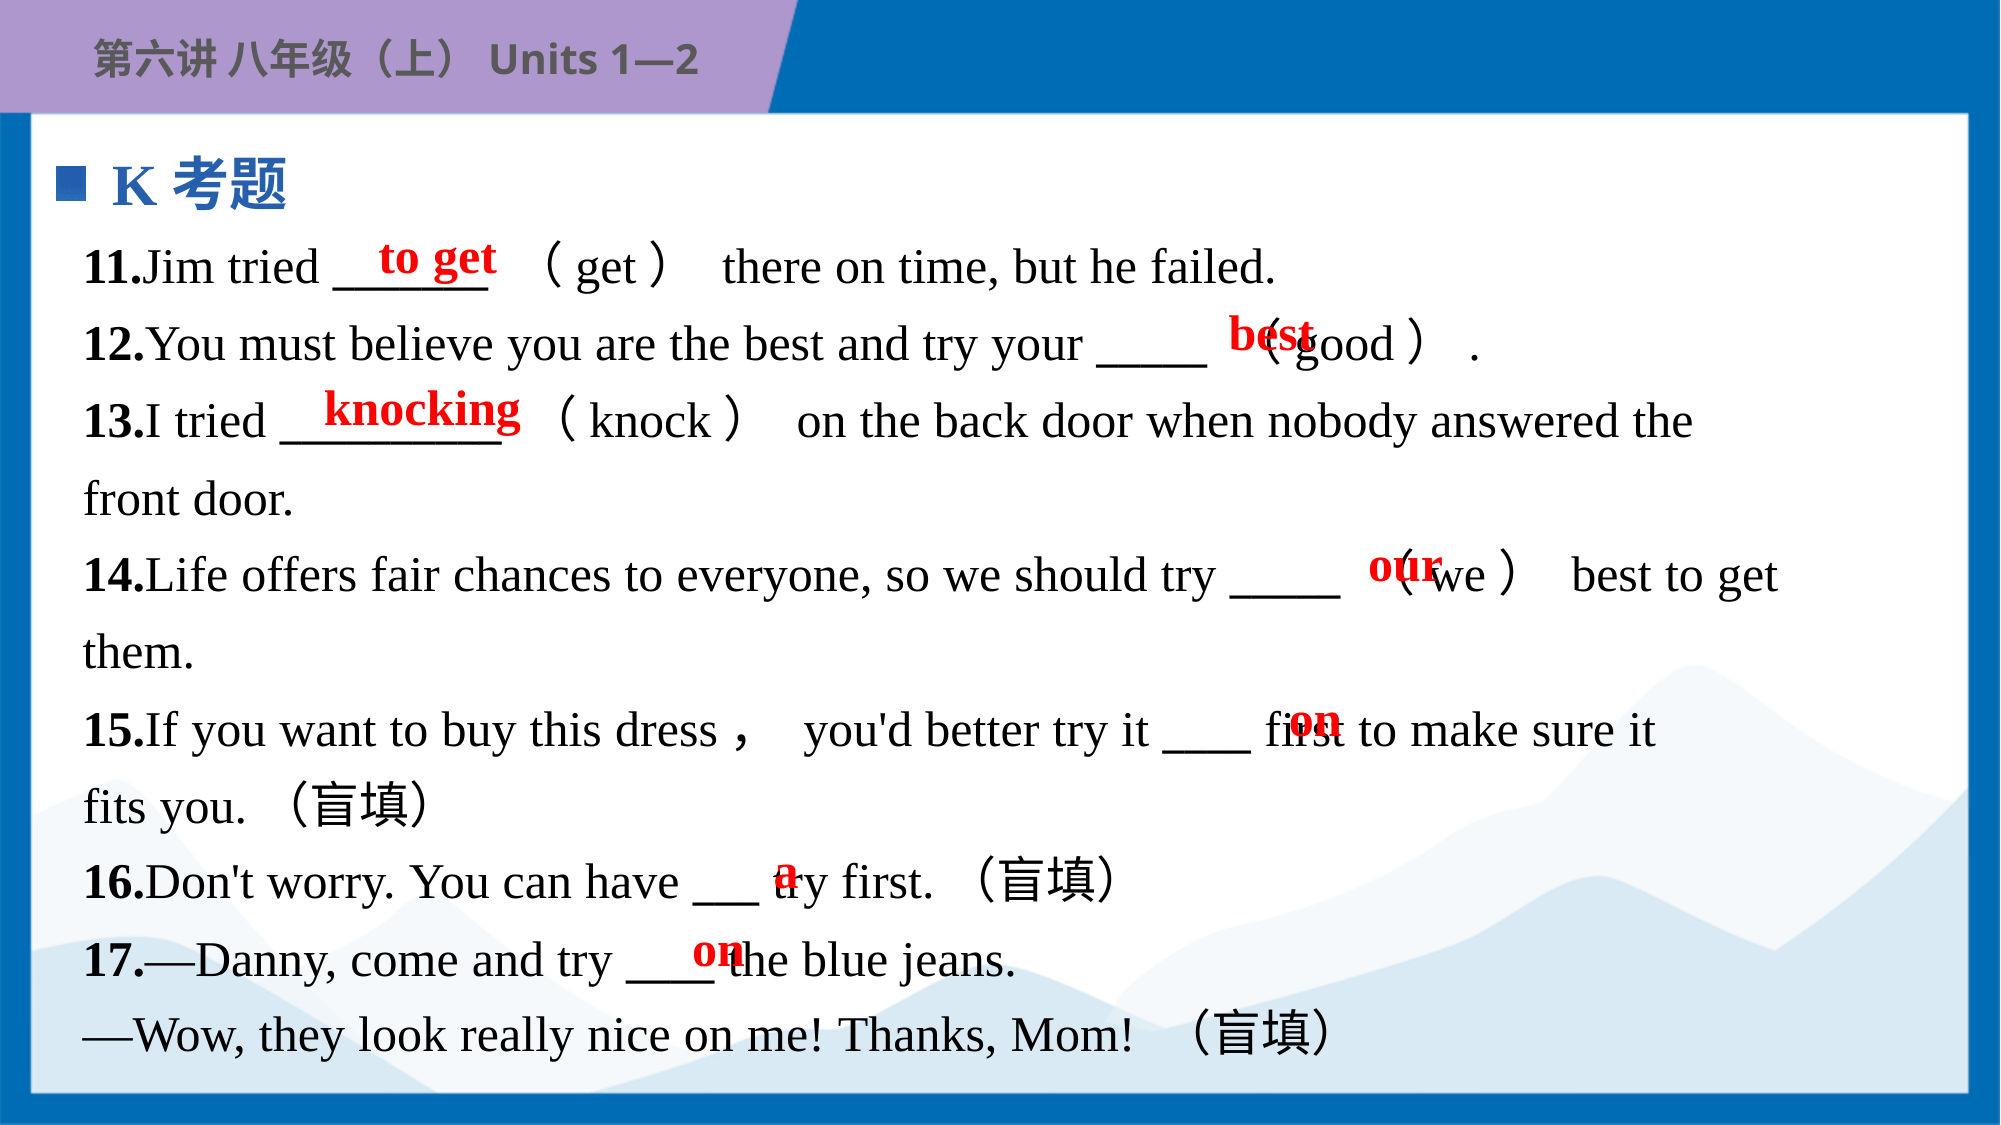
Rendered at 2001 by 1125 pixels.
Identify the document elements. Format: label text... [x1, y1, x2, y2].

text_box our [1349, 518, 1462, 587]
text_box a [755, 825, 817, 894]
text_box on [673, 903, 763, 971]
picture [0, 0, 2000, 1125]
text_box 17.—Danny, come and try ____ the blue jeans. —Wow, they look really nice on me! Thanks, Mom! （盲填） [82, 909, 1917, 1055]
text_box best [1210, 287, 1333, 356]
text_box on [1270, 673, 1360, 741]
text_box knocking [305, 362, 540, 431]
text_box 11.Jim tried _______ （get） there on time, but he failed. 12.You must believe you are the best and try your _____ （good）. 13.I tried __________ （knock） on the back door when nobody answered the front door. 14.Life offers fair chances to everyone, so we should try _____ （we） best to get them. 15.If you want to buy this dress， you'd better try it ____ first to make sure it fits you.（盲填） 16.Don't worry. You can have ___ try first.（盲填） [82, 216, 1917, 902]
text_box K考题 [112, 146, 1917, 216]
text_box to get [354, 208, 522, 278]
